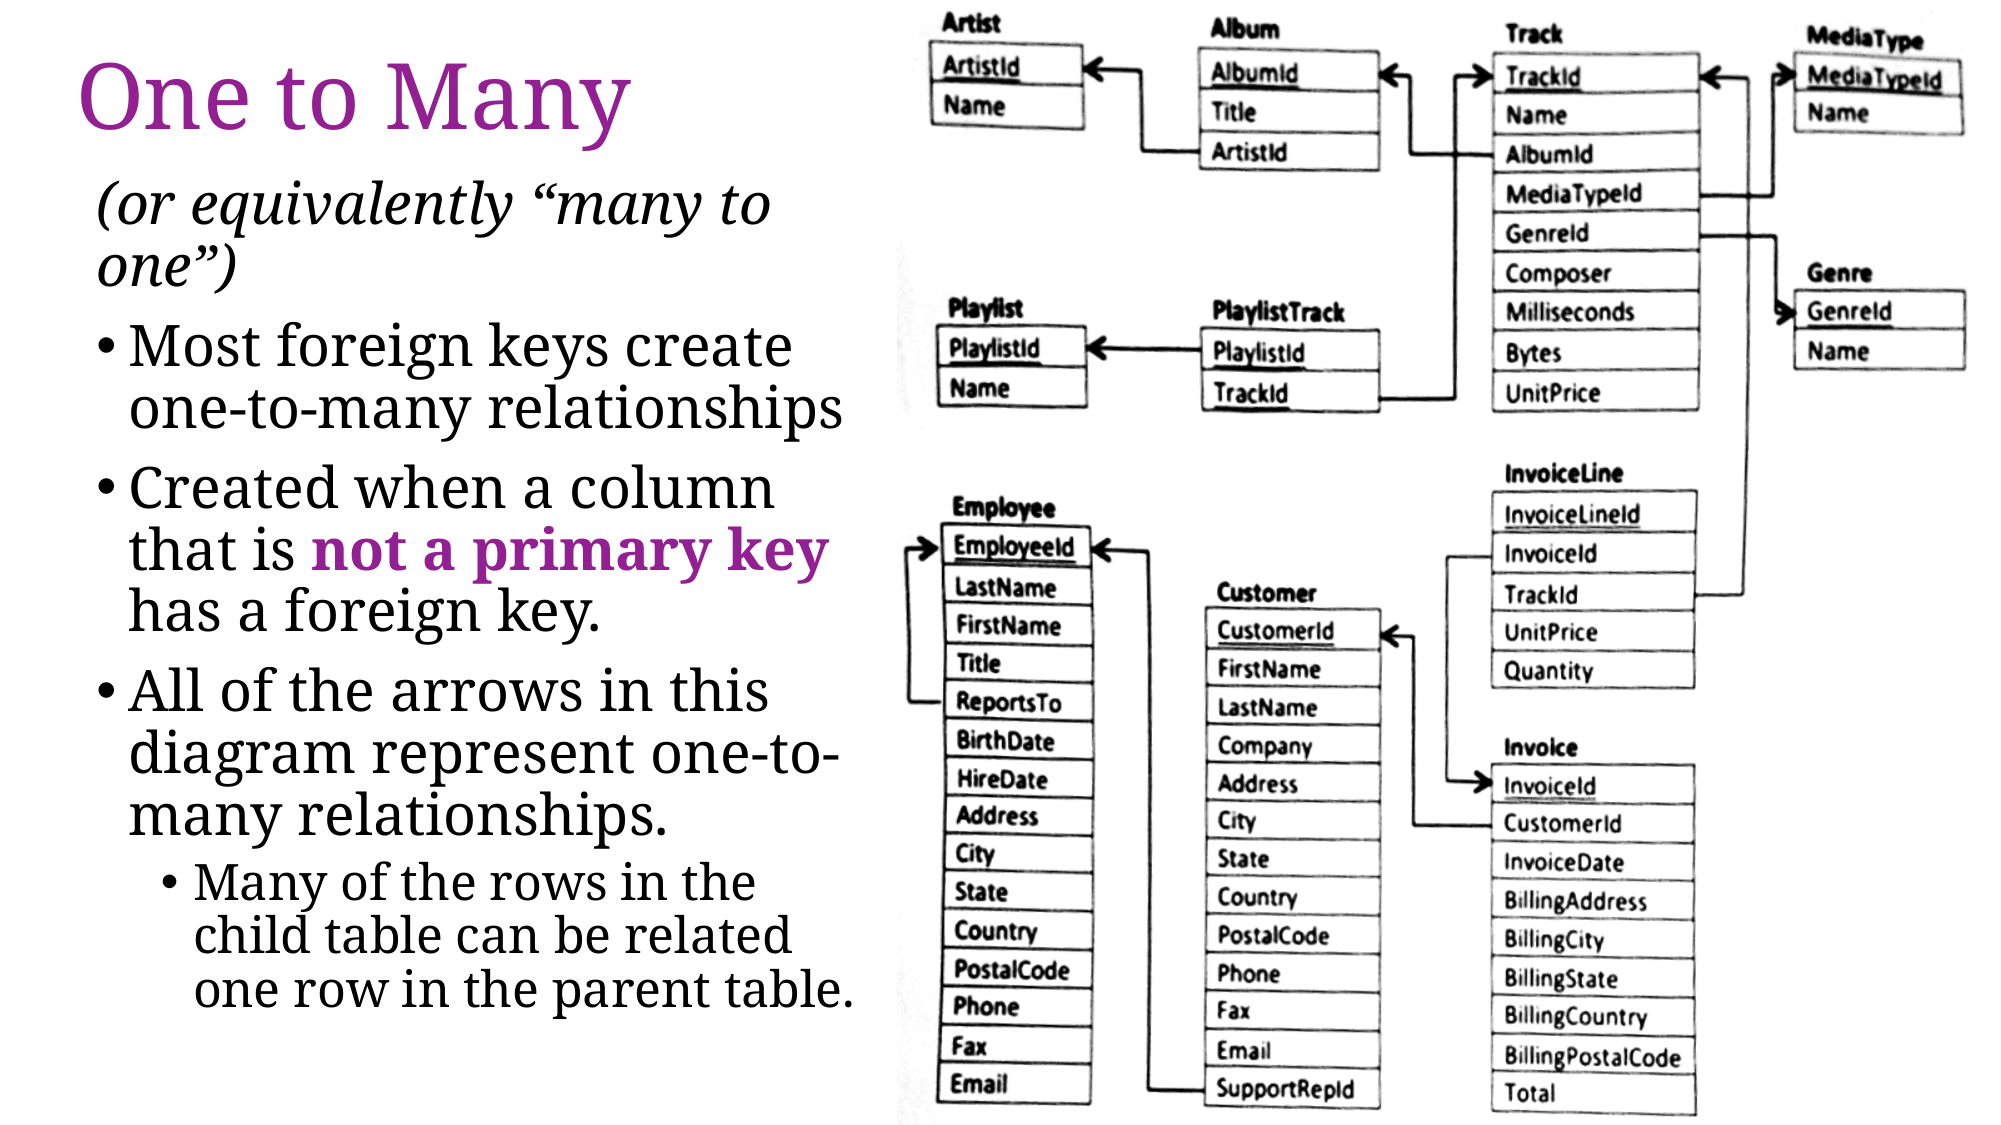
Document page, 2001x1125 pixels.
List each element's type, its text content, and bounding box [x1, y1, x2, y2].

list (or equivalently “many to one”) Most foreign keys create one-to-many relationships Created when a column that is not a primary key has a foreign key. All of the arrows in this diagram represent one-to-many relationships. Many of the rows in the child table can be related one row in the parent table. [81, 167, 878, 1071]
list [897, 0, 1980, 1125]
title One to Many [61, 31, 878, 168]
